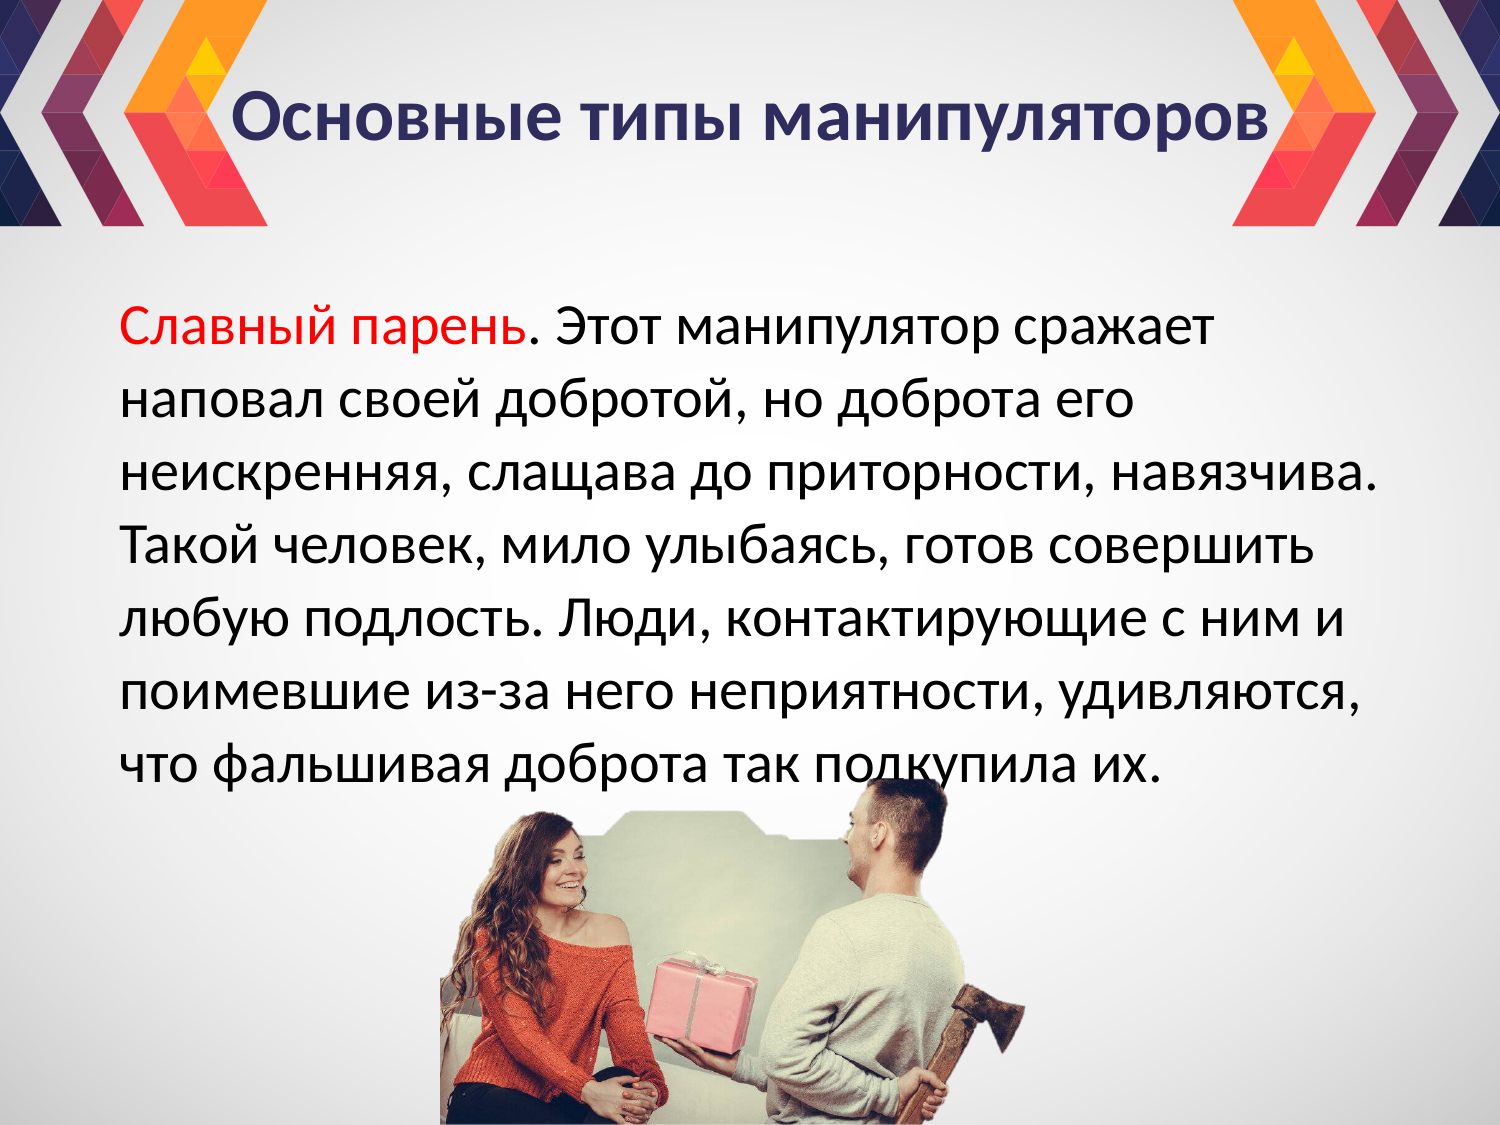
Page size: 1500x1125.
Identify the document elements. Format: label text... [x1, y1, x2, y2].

list Славный парень. Этот манипулятор сражает наповал своей добротой, но доброта его неискренняя, слащава до приторности, навязчива. Такой человек, мило улыбаясь, готов совершить любую подлость. Люди, контактирующие с ним и поимевшие из-за него неприятности, удивляются, что фальшивая доброта так подкупила их. [104, 275, 1399, 1100]
title Основные типы манипуляторов [209, 59, 1293, 173]
picture [0, 0, 1500, 1125]
